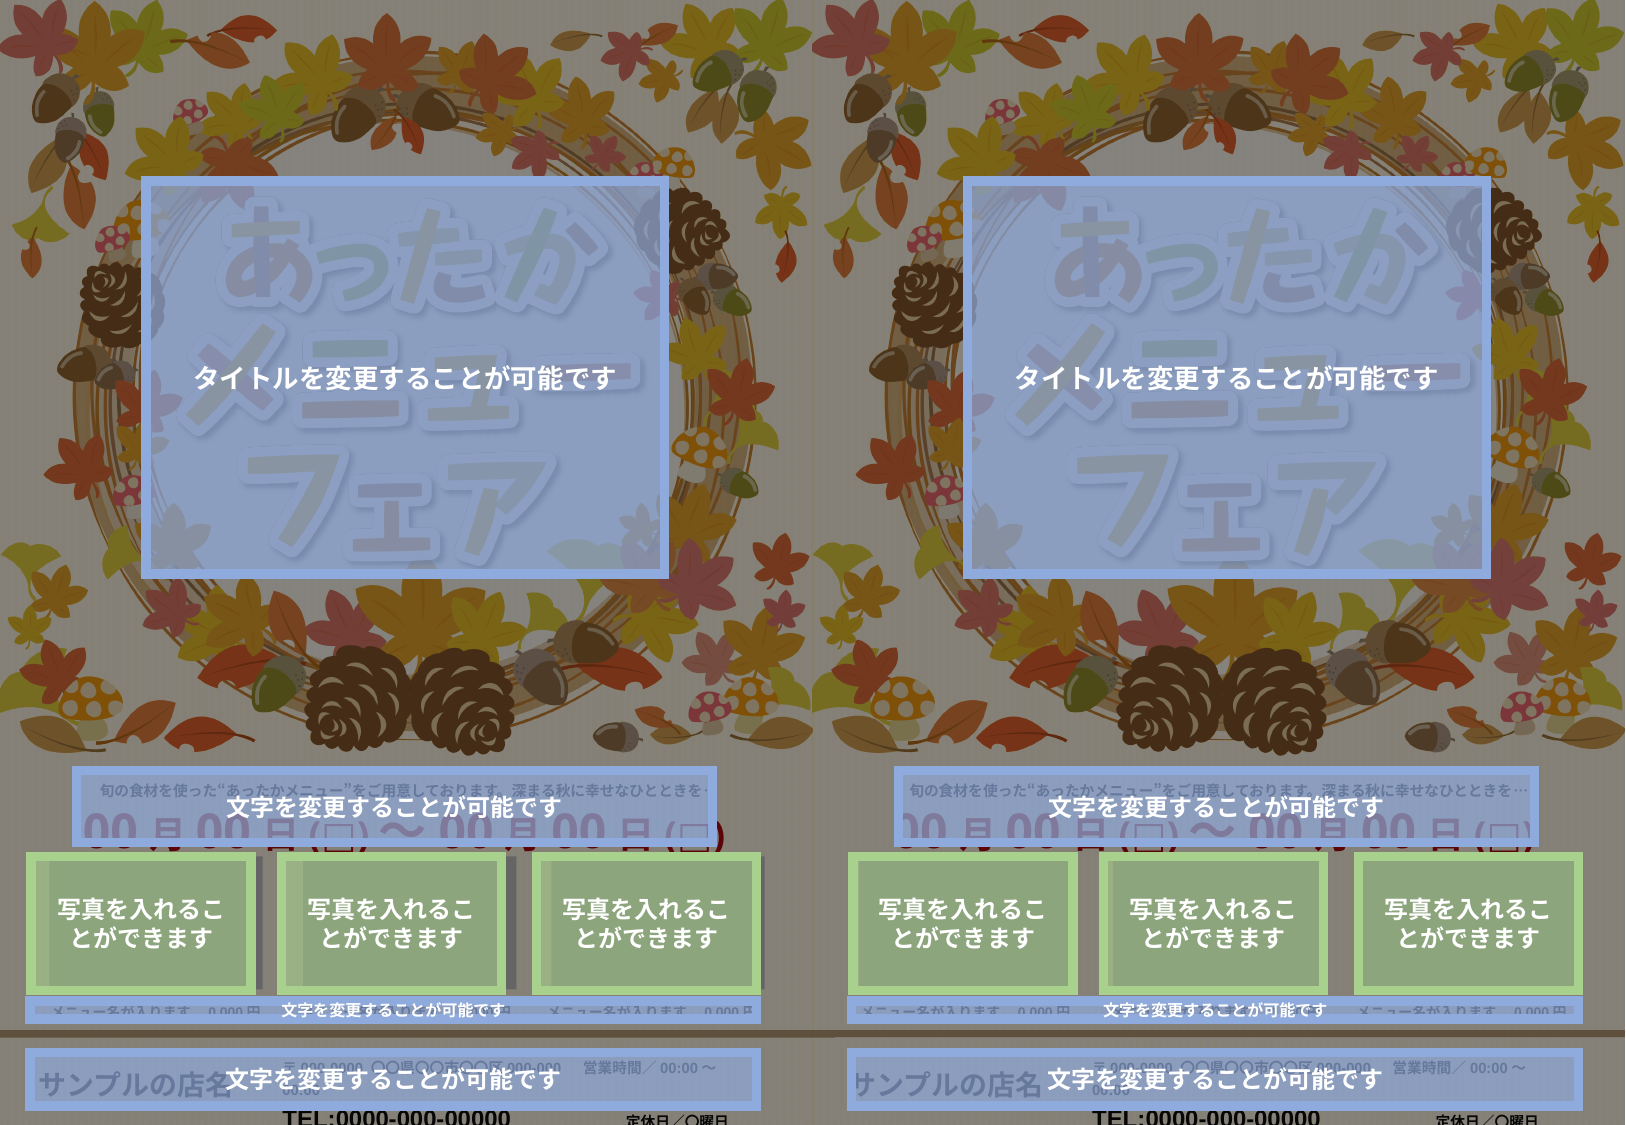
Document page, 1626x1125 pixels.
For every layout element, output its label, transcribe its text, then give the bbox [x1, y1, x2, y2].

text_box [0, 0, 1625, 1125]
text_box 写真を入れることができます [1102, 855, 1324, 991]
text_box 写真を入れることができます [852, 855, 1074, 991]
text_box 文字を変更することが可能です [897, 769, 1536, 844]
picture [988, 182, 1496, 585]
picture [159, 182, 666, 585]
text_box 写真を入れることができます [280, 855, 502, 991]
text_box 文字を変更することが可能です [29, 1051, 757, 1107]
text_box 文字を変更することが可能です [851, 1000, 1579, 1020]
text_box タイトルを変更することが可能です [145, 180, 665, 575]
text_box 文字を変更することが可能です [851, 1051, 1579, 1107]
text_box 写真を入れることができます [535, 855, 757, 991]
text_box 写真を入れることができます [1357, 855, 1579, 991]
text_box 文字を変更することが可能です [76, 769, 714, 844]
text_box 写真を入れることができます [30, 855, 252, 991]
text_box 文字を変更することが可能です [29, 1000, 757, 1020]
text_box タイトルを変更することが可能です [967, 180, 1487, 575]
